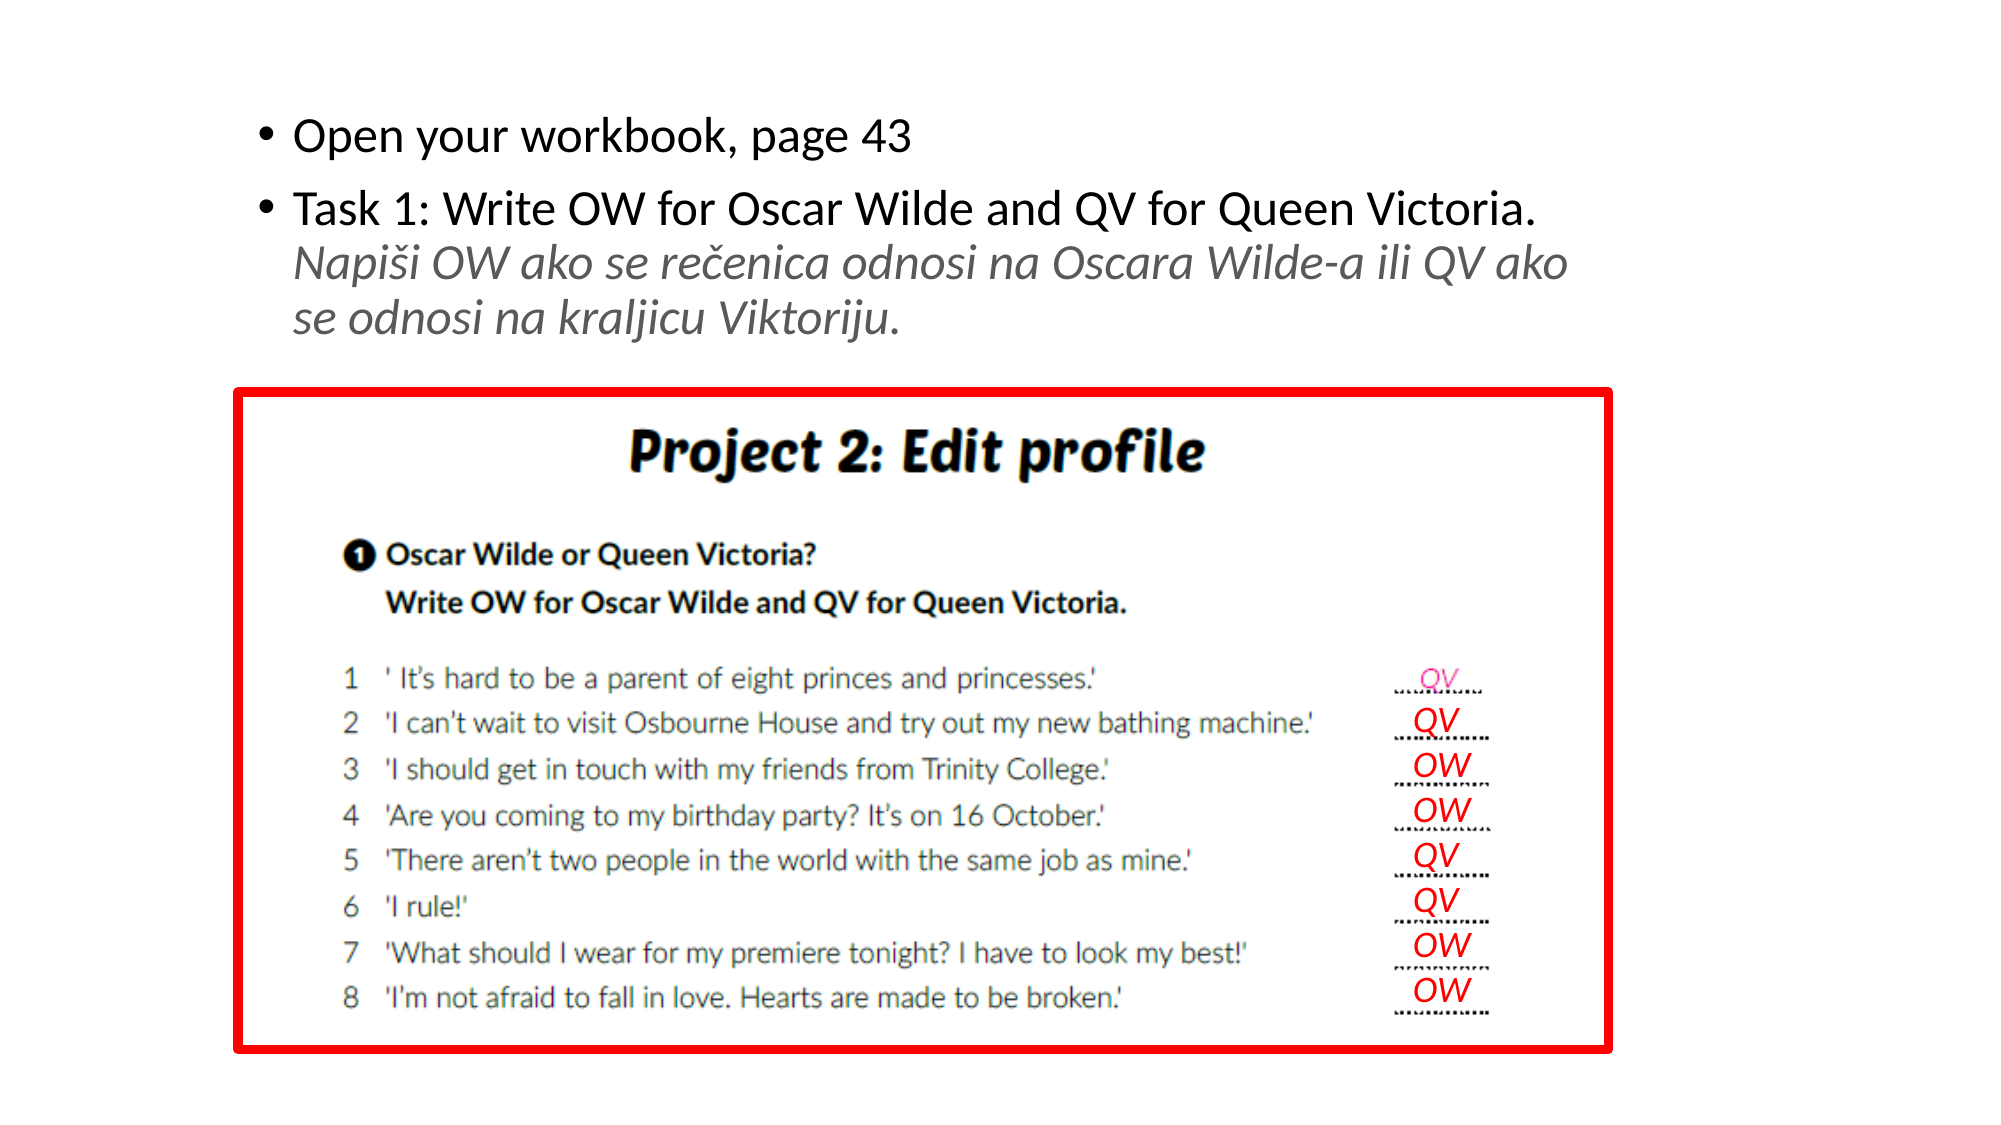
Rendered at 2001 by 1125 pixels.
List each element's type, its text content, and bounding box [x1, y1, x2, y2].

picture [242, 396, 1604, 1045]
list Open your workbook, page 43 Task 1: Write OW for Oscar Wilde and QV for Queen Victoria. Napiši OW ako se rečenica odnosi na Oscara Wilde-a ili QV ako se odnosi na kraljicu Viktoriju. [242, 101, 1604, 354]
